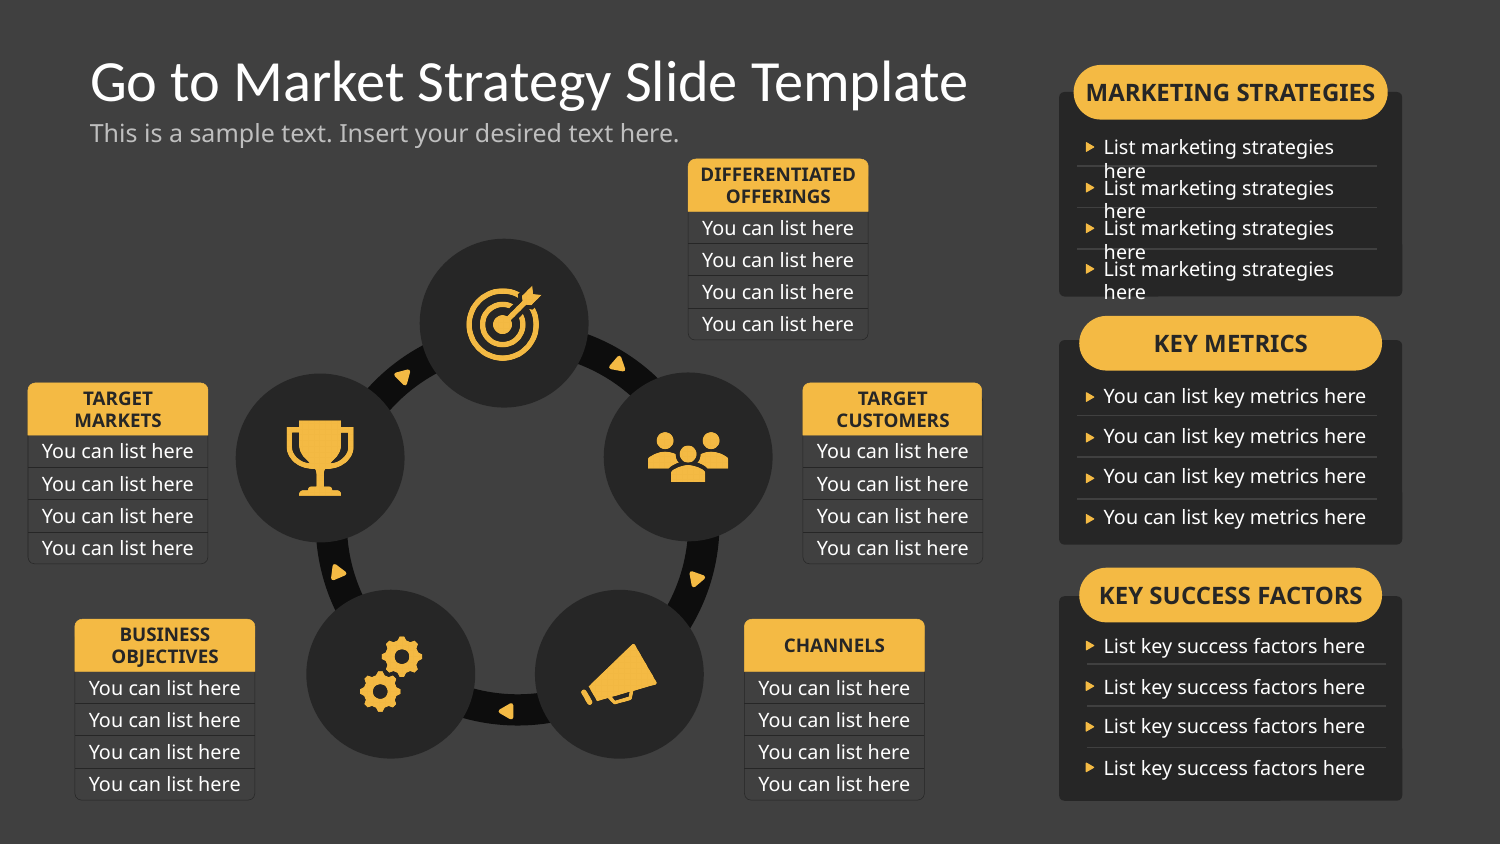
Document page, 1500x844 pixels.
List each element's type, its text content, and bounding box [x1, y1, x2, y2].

text_box [1056, 338, 1405, 547]
text_box [1071, 62, 1390, 122]
picture [344, 628, 437, 720]
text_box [74, 618, 256, 801]
text_box [233, 371, 407, 545]
text_box MARKETING STRATEGIES [1082, 77, 1380, 107]
text_box [1084, 761, 1096, 774]
text_box [689, 571, 706, 588]
text_box List key success factors here [1103, 674, 1387, 699]
text_box [1056, 171, 1103, 299]
text_box [1084, 639, 1096, 652]
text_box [802, 382, 984, 565]
text_box [1084, 181, 1096, 194]
text_box List key success factors here [1103, 755, 1387, 780]
text_box [1077, 313, 1385, 373]
text_box List marketing strategies here [1103, 215, 1377, 248]
text_box List key success factors here [1103, 634, 1387, 658]
text_box List key success factors here [1103, 713, 1387, 738]
text_box You can list key metrics here [1103, 463, 1377, 488]
text_box [1084, 390, 1096, 404]
text_box You can list key metrics here [1103, 506, 1377, 529]
text_box List marketing strategies here [1103, 175, 1377, 207]
text_box [1077, 565, 1385, 625]
text_box [330, 348, 706, 712]
text_box [532, 587, 706, 761]
text_box List marketing strategies here [1103, 134, 1377, 165]
picture [573, 628, 666, 720]
picture [642, 411, 734, 503]
text_box [1084, 262, 1096, 276]
text_box [1084, 472, 1096, 485]
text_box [687, 158, 869, 341]
text_box KEY METRICS [1124, 328, 1337, 358]
text_box You can list key metrics here [1103, 383, 1377, 408]
text_box [417, 236, 591, 410]
text_box [601, 370, 775, 544]
text_box [498, 703, 514, 720]
title Go to Market Strategy Slide Template [75, 33, 1425, 122]
text_box [1084, 222, 1096, 235]
text_box [394, 369, 411, 386]
text_box [1084, 679, 1096, 693]
text_box [1075, 122, 1405, 299]
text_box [27, 382, 209, 565]
picture [458, 277, 550, 369]
list This is a sample text. Insert your desired text here. [74, 110, 1075, 173]
text_box [1084, 140, 1096, 154]
text_box You can list key metrics here [1103, 424, 1377, 448]
text_box [1084, 512, 1096, 526]
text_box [744, 618, 925, 801]
picture [274, 412, 366, 504]
text_box KEY SUCCESS FACTORS [1095, 580, 1367, 610]
text_box [304, 587, 478, 761]
text_box [1084, 720, 1096, 733]
text_box List marketing strategies here [1103, 256, 1377, 304]
text_box [1084, 431, 1096, 444]
text_box [331, 564, 347, 581]
text_box [1056, 594, 1405, 803]
text_box [609, 355, 626, 372]
